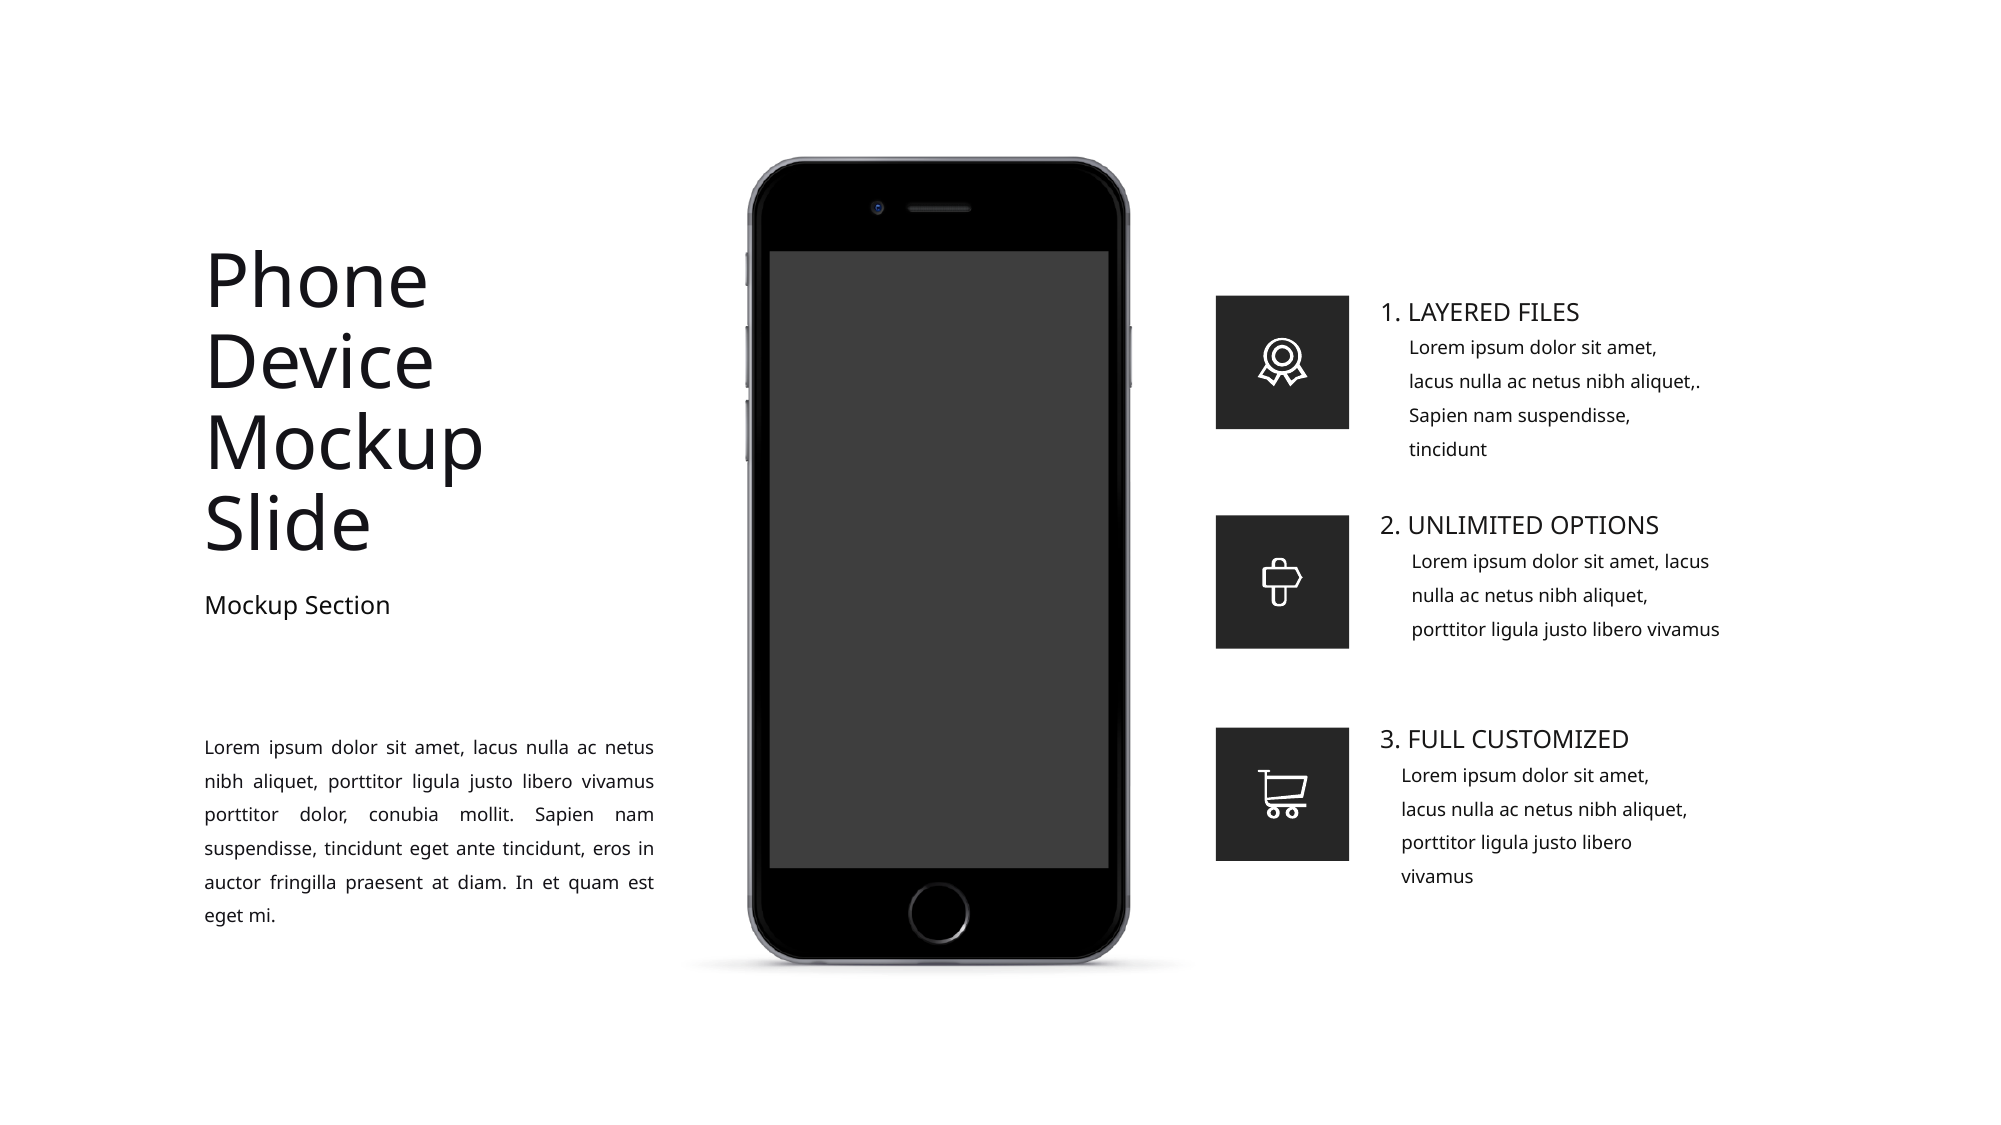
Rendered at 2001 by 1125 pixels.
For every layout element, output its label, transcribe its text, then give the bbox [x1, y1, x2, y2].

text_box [1215, 288, 1751, 435]
text_box Phone Device Mockup Slide [189, 235, 581, 559]
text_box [1215, 502, 1751, 649]
text_box Mockup Section [189, 582, 412, 627]
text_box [1215, 715, 1751, 863]
text_box Lorem ipsum dolor sit amet, lacus nulla ac netus nibh aliquet, porttitor ligula justo libero vivamus porttitor dolor, conubia mollit. Sapien nam suspendisse, tincidunt eget ante tincidunt, eros in auctor fringilla praesent at diam. In et quam est eget mi. [189, 716, 669, 934]
picture [668, 90, 1197, 1036]
